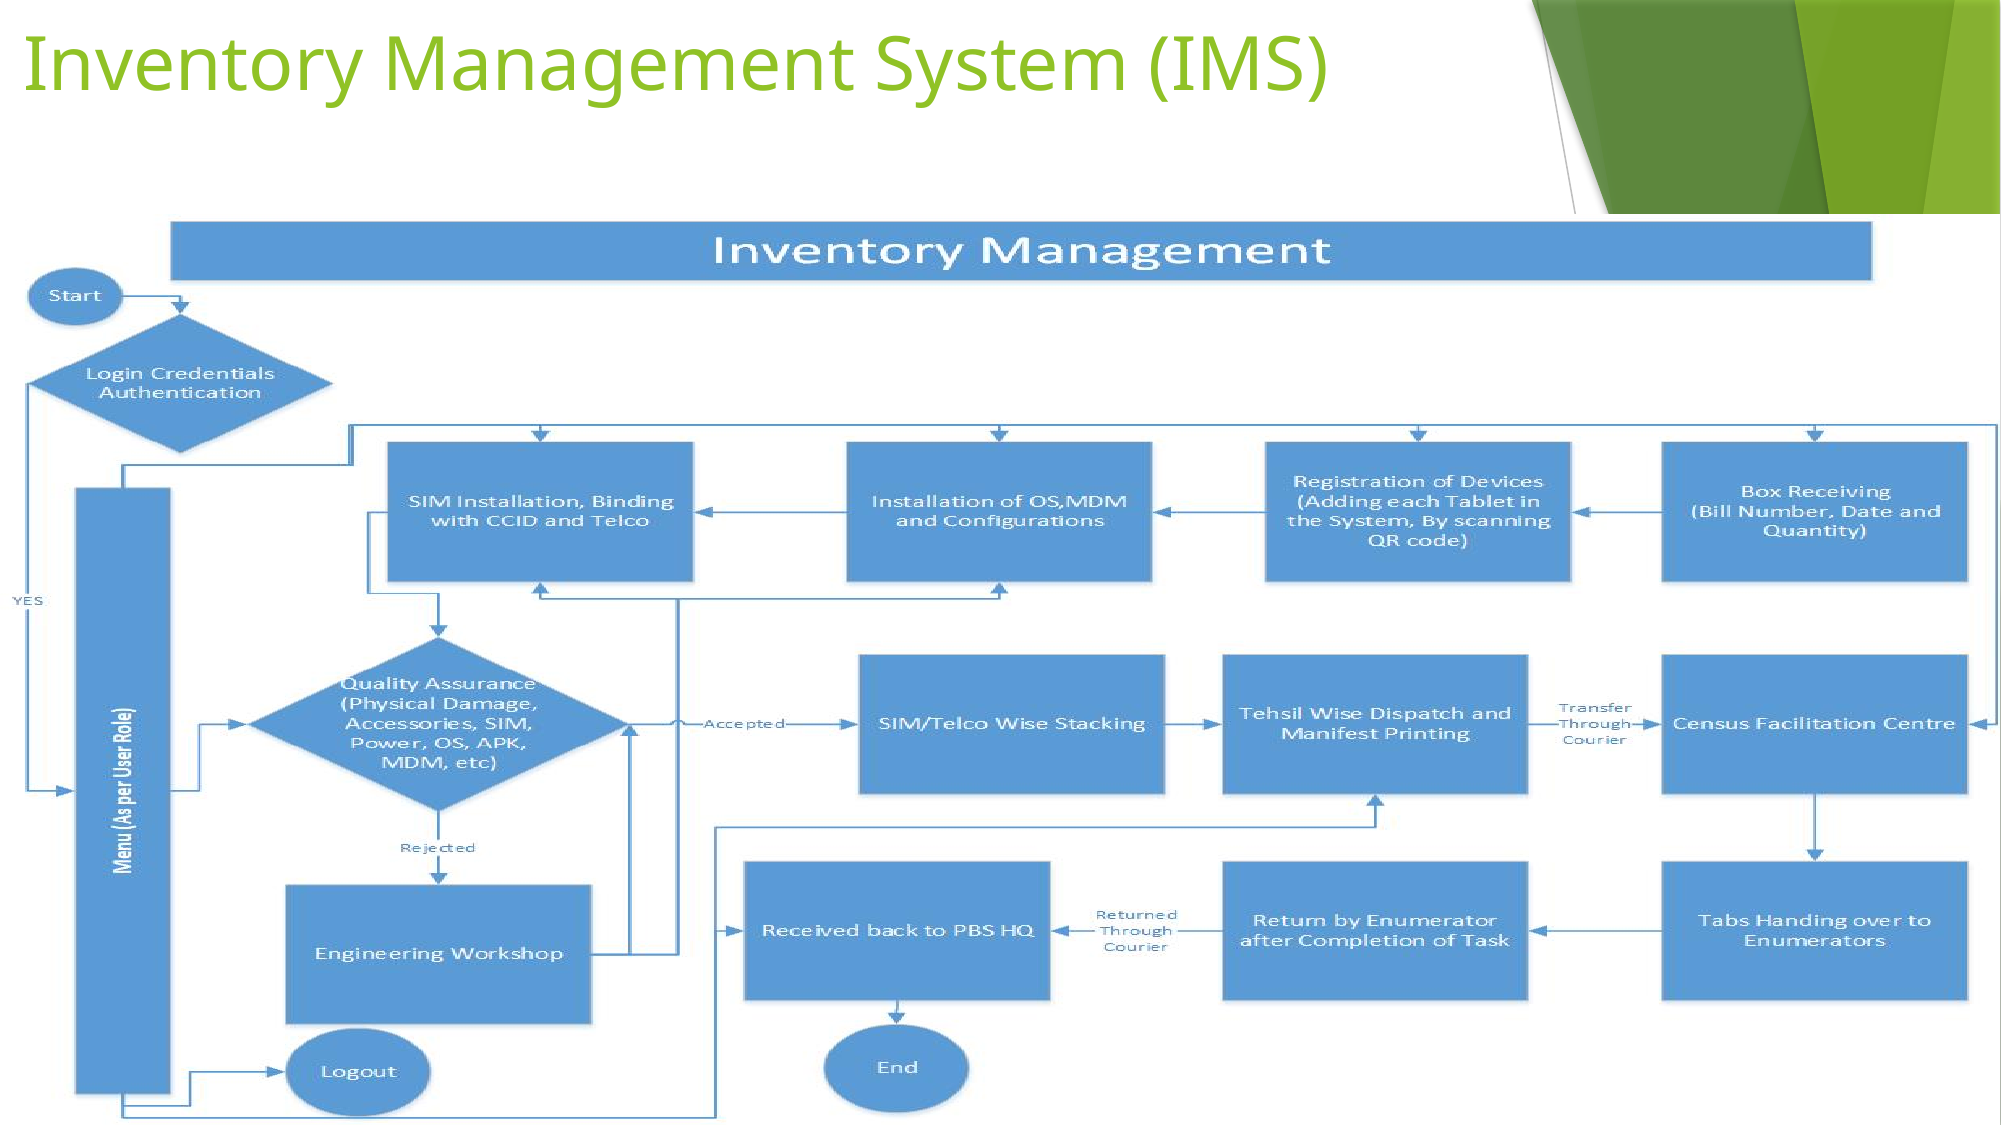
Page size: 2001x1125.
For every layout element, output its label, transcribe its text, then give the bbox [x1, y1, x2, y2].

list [0, 213, 2000, 1125]
title Inventory Management System (IMS) [8, 8, 1419, 211]
